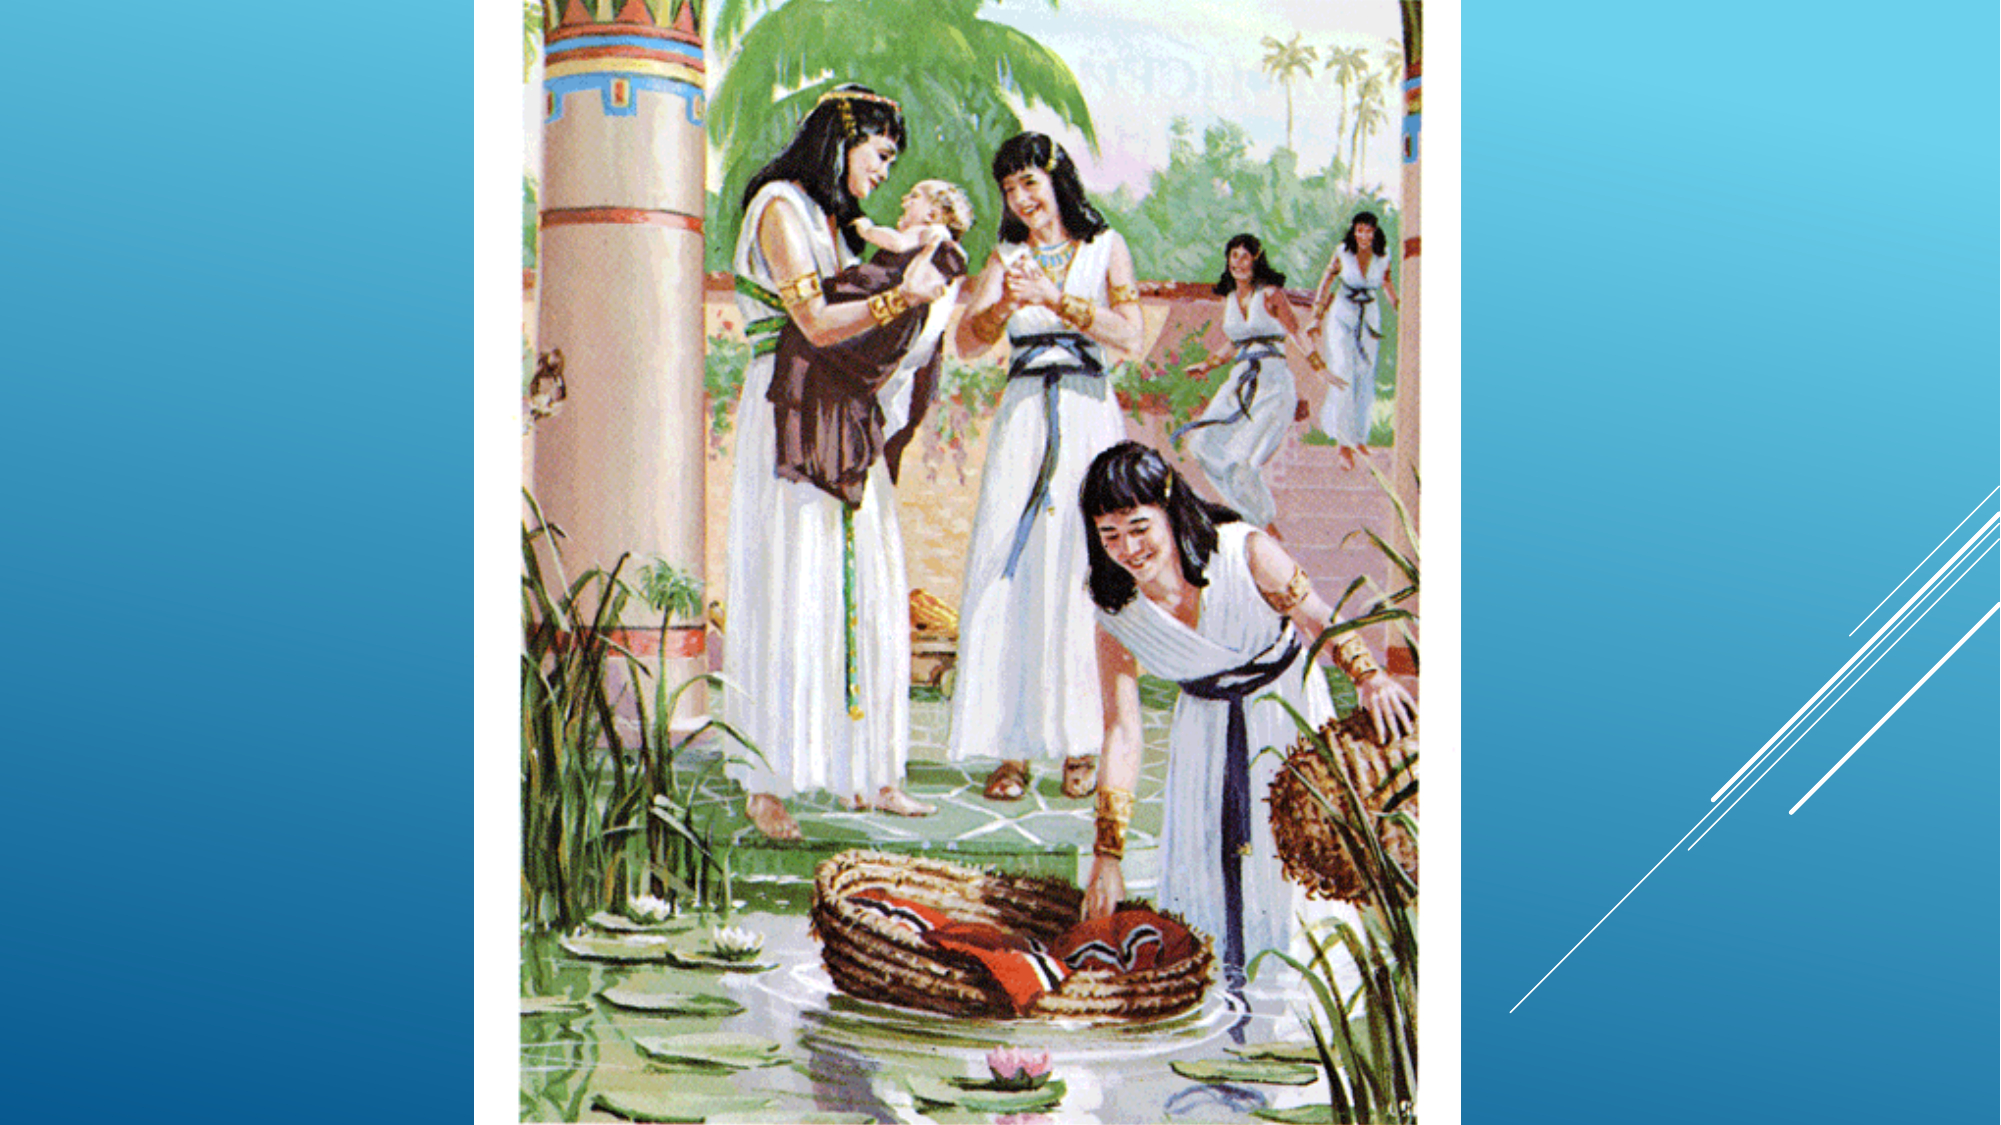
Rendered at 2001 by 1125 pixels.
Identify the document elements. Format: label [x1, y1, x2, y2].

picture [473, 0, 1461, 1125]
